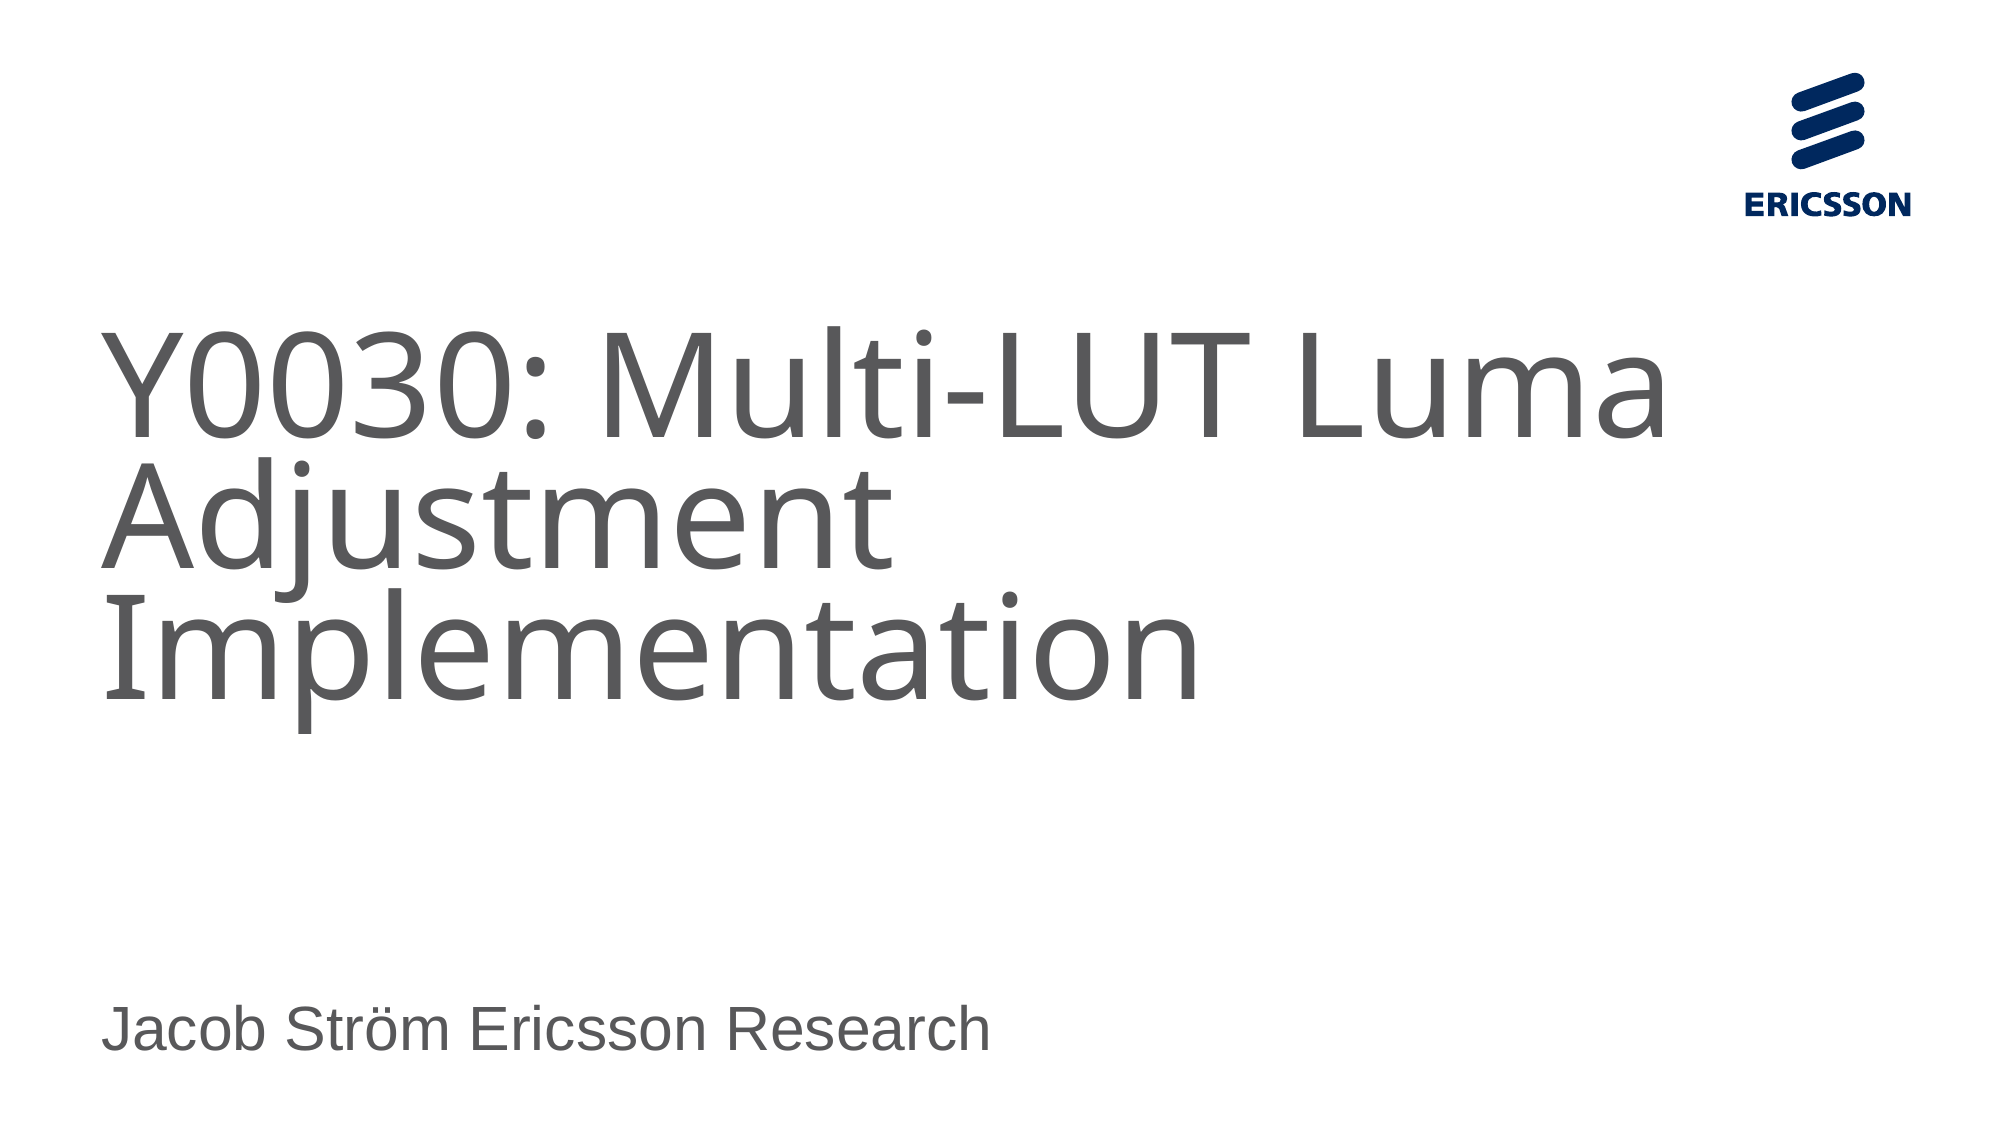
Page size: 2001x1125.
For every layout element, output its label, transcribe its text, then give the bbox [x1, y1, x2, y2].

subtitle Jacob Ström Ericsson Research [86, 842, 1914, 1071]
title Y0030: Multi-LUT Luma Adjustment Implementation [86, 296, 1913, 763]
